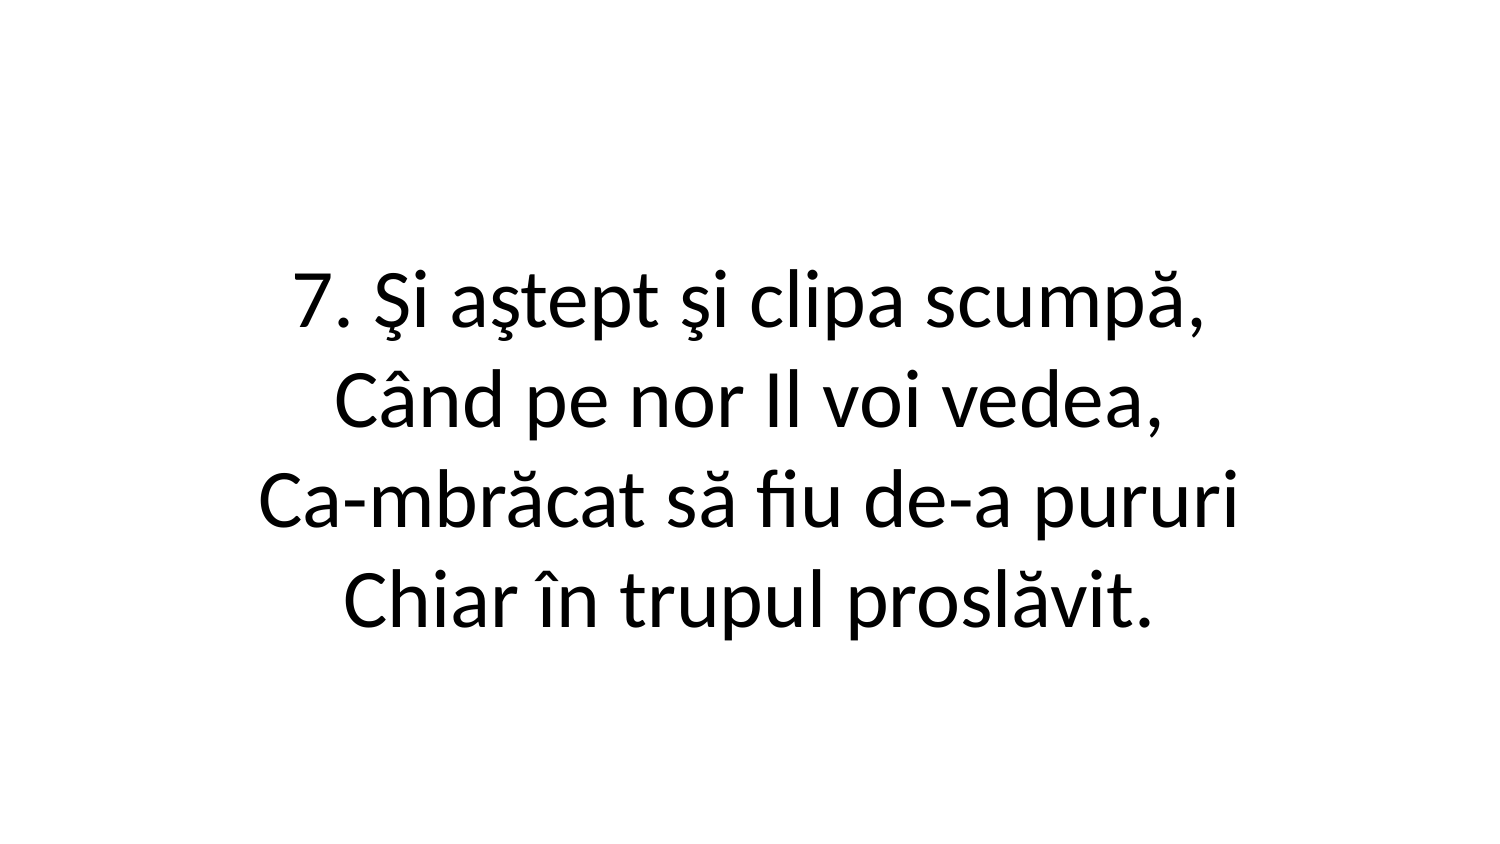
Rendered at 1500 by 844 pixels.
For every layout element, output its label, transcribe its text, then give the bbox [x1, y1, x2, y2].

text_box 7. Şi aştept şi clipa scumpă, Când pe nor Il voi vedea, Ca-mbrăcat să fiu de-a pururi Chiar în trupul proslăvit. [243, 192, 1257, 652]
